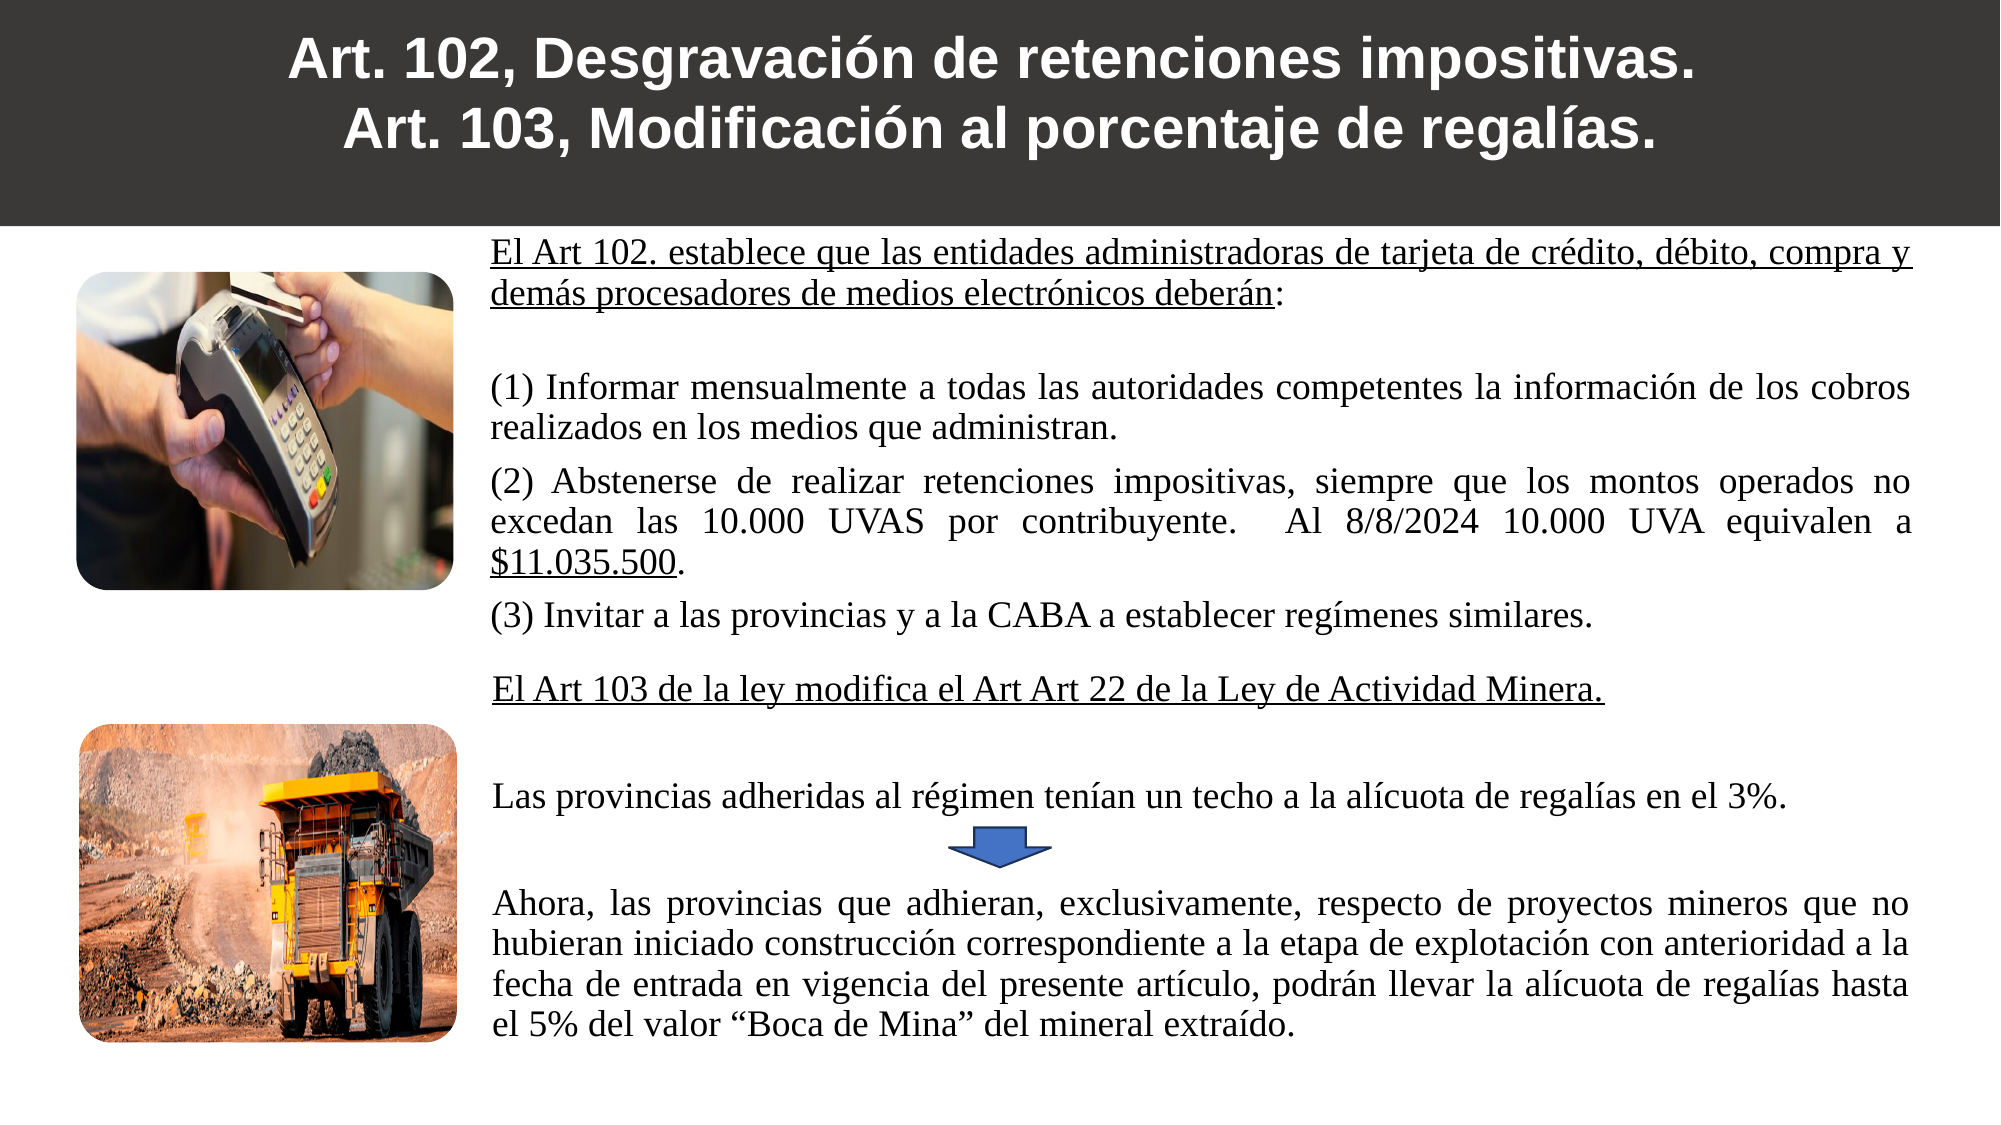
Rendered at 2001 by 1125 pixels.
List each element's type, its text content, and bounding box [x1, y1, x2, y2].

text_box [50, 380, 182, 828]
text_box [50, 235, 1936, 1125]
text_box Art. 102, Desgravación de retenciones impositivas. Art. 103, Modificación al porcentaje de regalías. [0, 0, 2000, 227]
